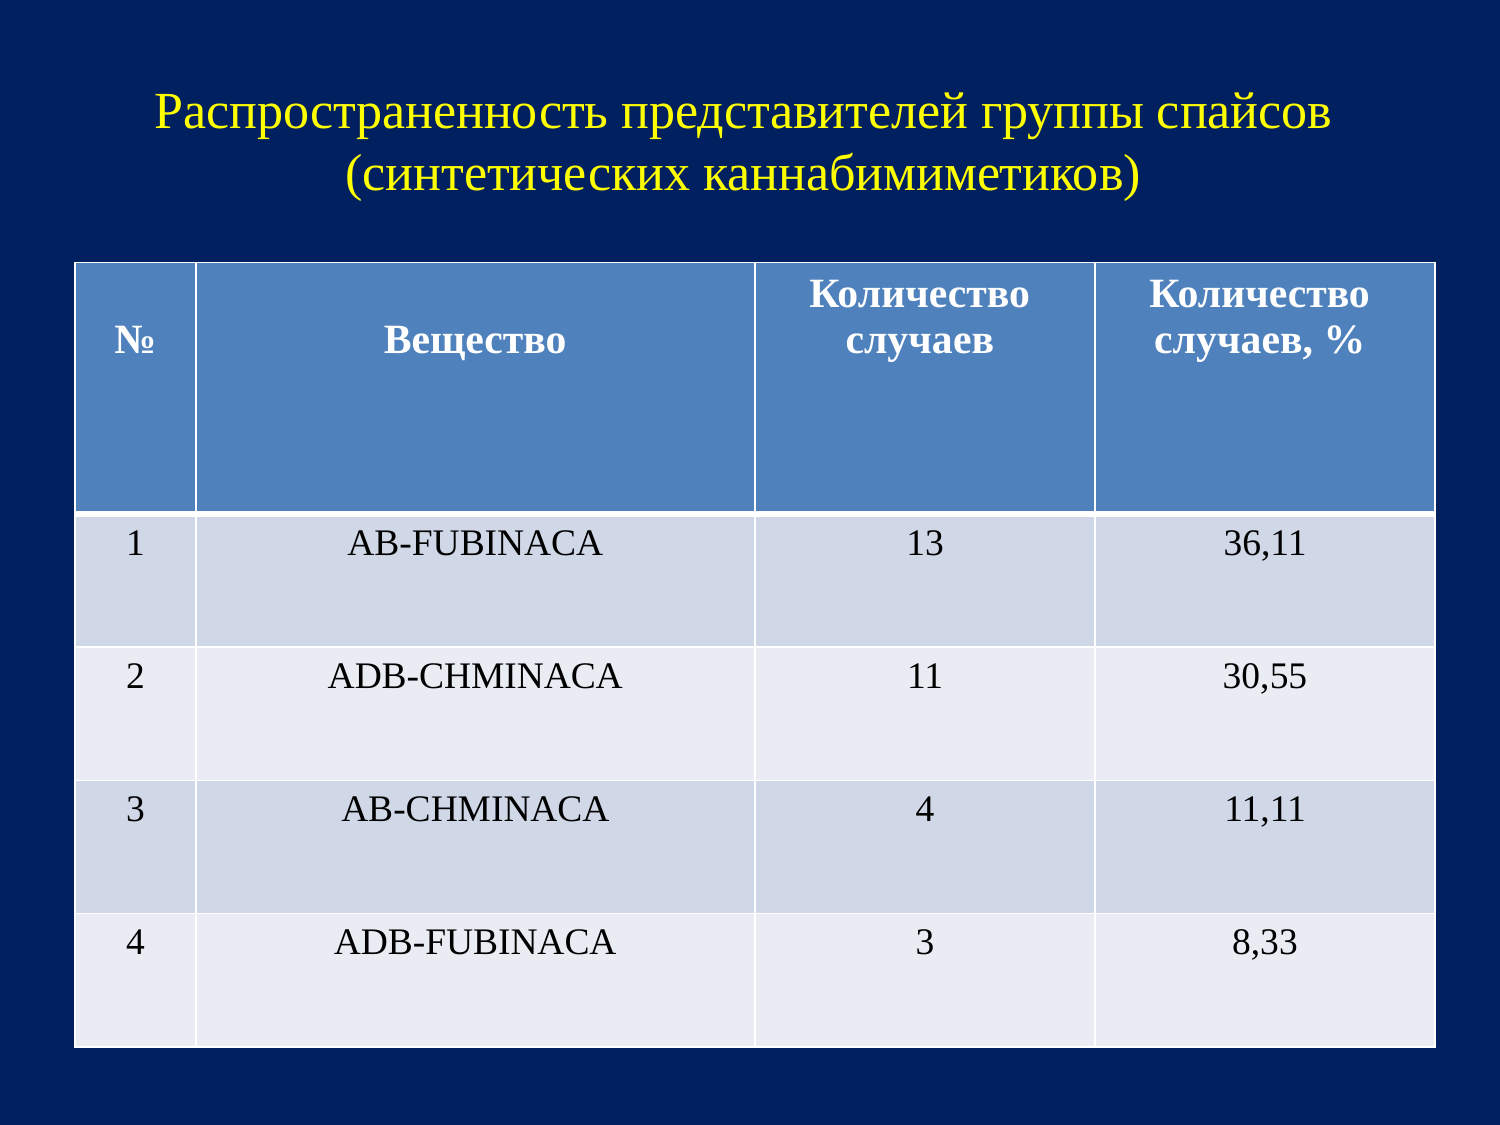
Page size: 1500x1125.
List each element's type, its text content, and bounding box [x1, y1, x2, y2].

table_cell 11,11 [1096, 781, 1434, 913]
title Распространенность представителей группы спайсов (синтетических каннабимиметиков) [75, 45, 1425, 233]
table_cell AB-CHMINACA [197, 781, 754, 913]
table_header № [76, 263, 195, 511]
table_header Количество случаев, % [1096, 263, 1434, 511]
table_cell ADB-FUBINACA [197, 914, 754, 1046]
table_cell 4 [756, 781, 1094, 913]
table_cell 2 [76, 648, 195, 780]
table_cell 8,33 [1096, 914, 1434, 1046]
table_cell 30,55 [1096, 648, 1434, 780]
table_header Вещество [197, 263, 754, 511]
table_cell 13 [756, 517, 1094, 646]
table_cell AB-FUBINACA [197, 517, 754, 646]
table_header Количество случаев [756, 263, 1094, 511]
table_cell 3 [76, 781, 195, 913]
table_cell ADB-CHMINACA [197, 648, 754, 780]
table_cell 4 [76, 914, 195, 1046]
table_cell 11 [756, 648, 1094, 780]
table_cell 3 [756, 914, 1094, 1046]
table_cell 1 [76, 517, 195, 646]
table_cell 36,11 [1096, 517, 1434, 646]
